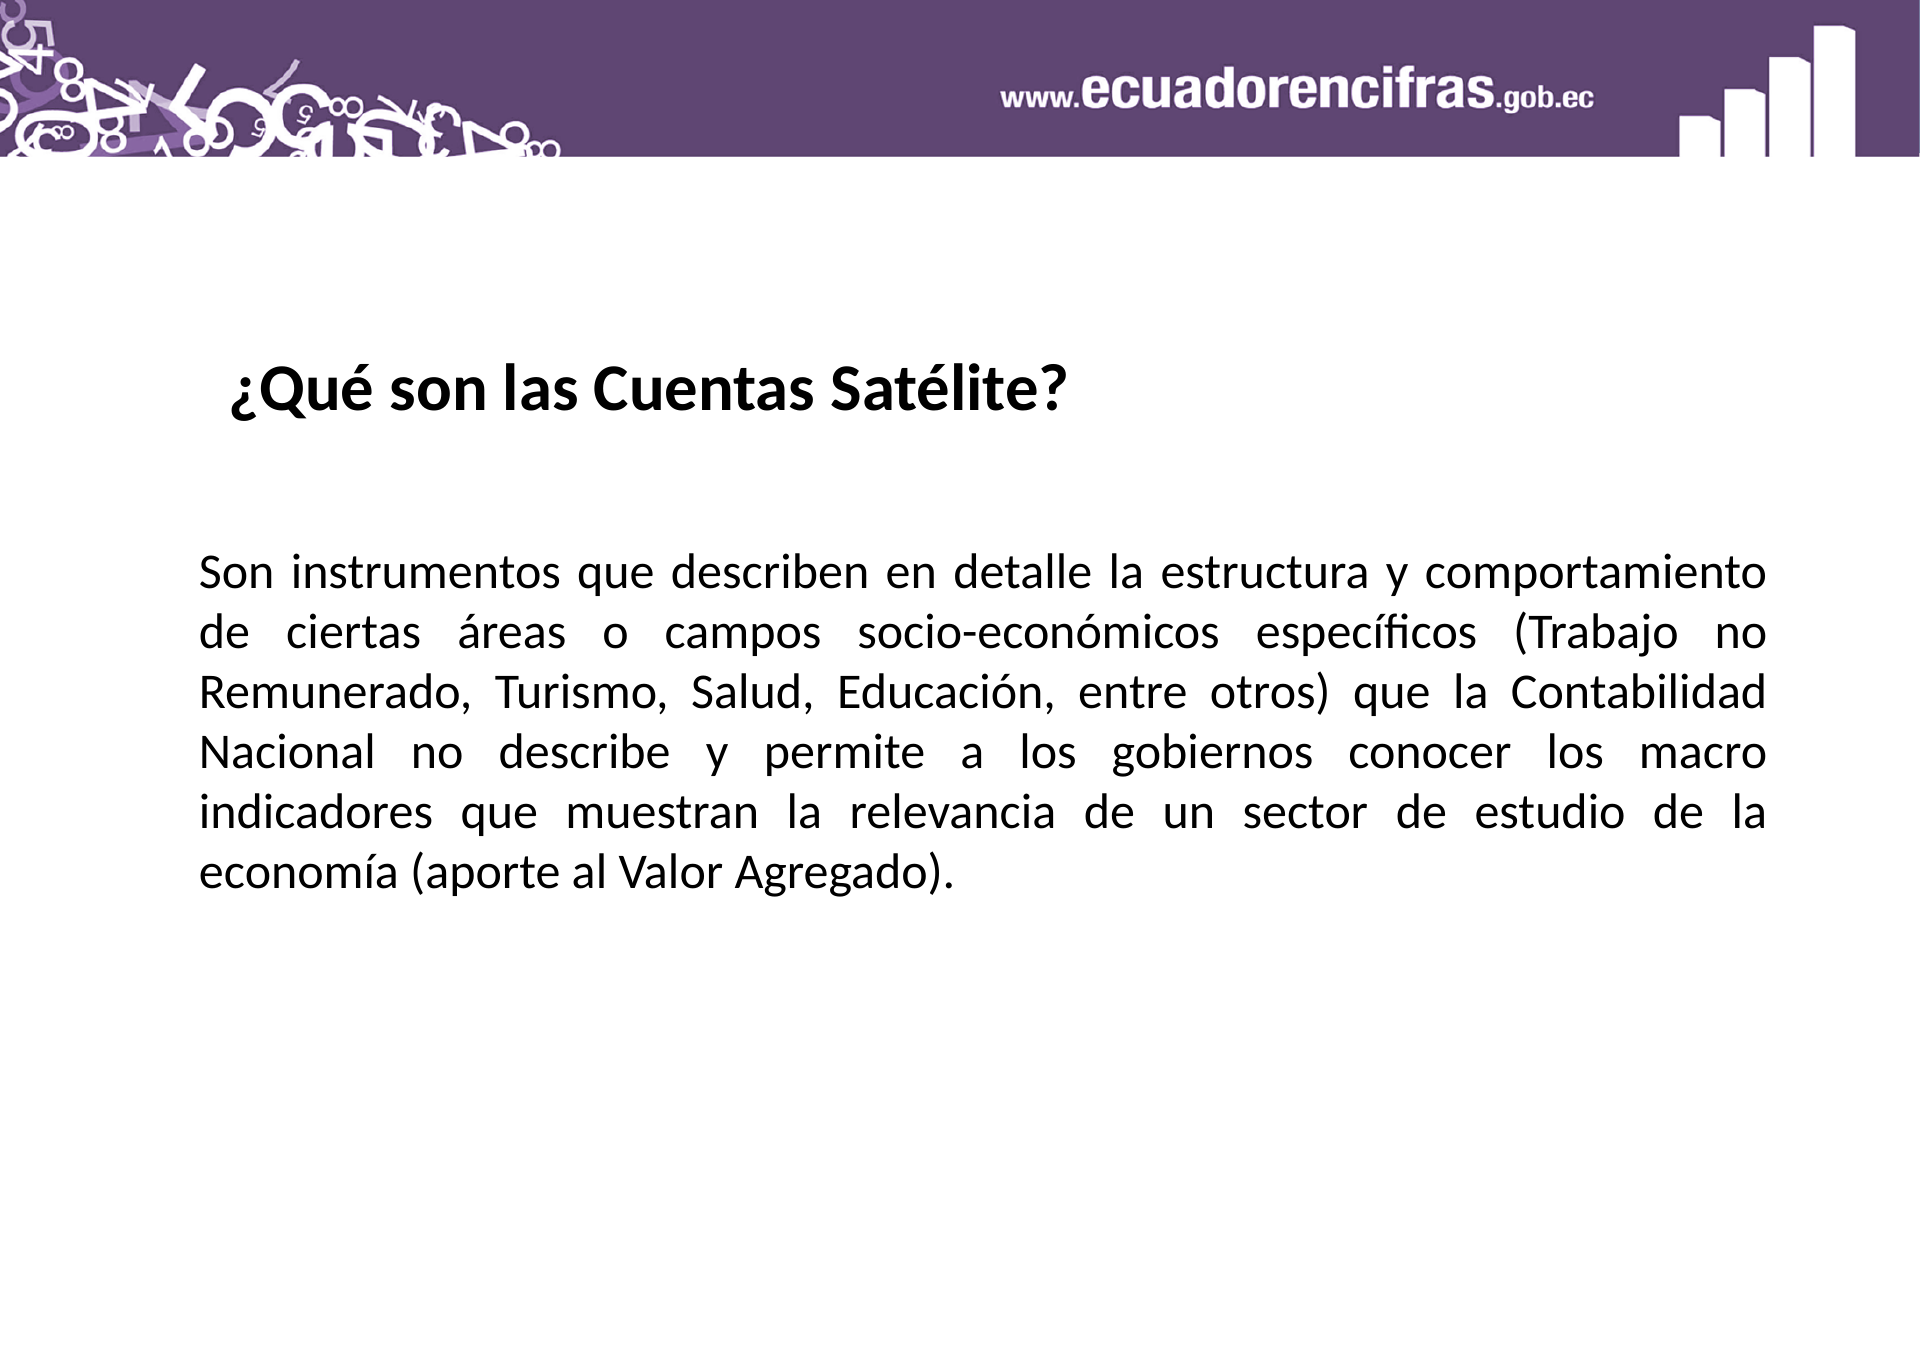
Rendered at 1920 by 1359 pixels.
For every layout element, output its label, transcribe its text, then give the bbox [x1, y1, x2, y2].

text_box [191, 690, 955, 979]
picture [0, 0, 1920, 1359]
text_box Son instrumentos que describen en detalle la estructura y comportamiento de ciertas áreas o campos socio-económicos específicos (Trabajo no Remunerado, Turismo, Salud, Educación, entre otros) que la Contabilidad Nacional no describe y permite a los gobiernos conocer los macro indicadores que muestran la relevancia de un sector de estudio de la economía (aporte al Valor Agregado). [180, 469, 1787, 1029]
text_box ¿Qué son las Cuentas Satélite? [213, 336, 1086, 432]
text_box [95, 0, 1824, 172]
